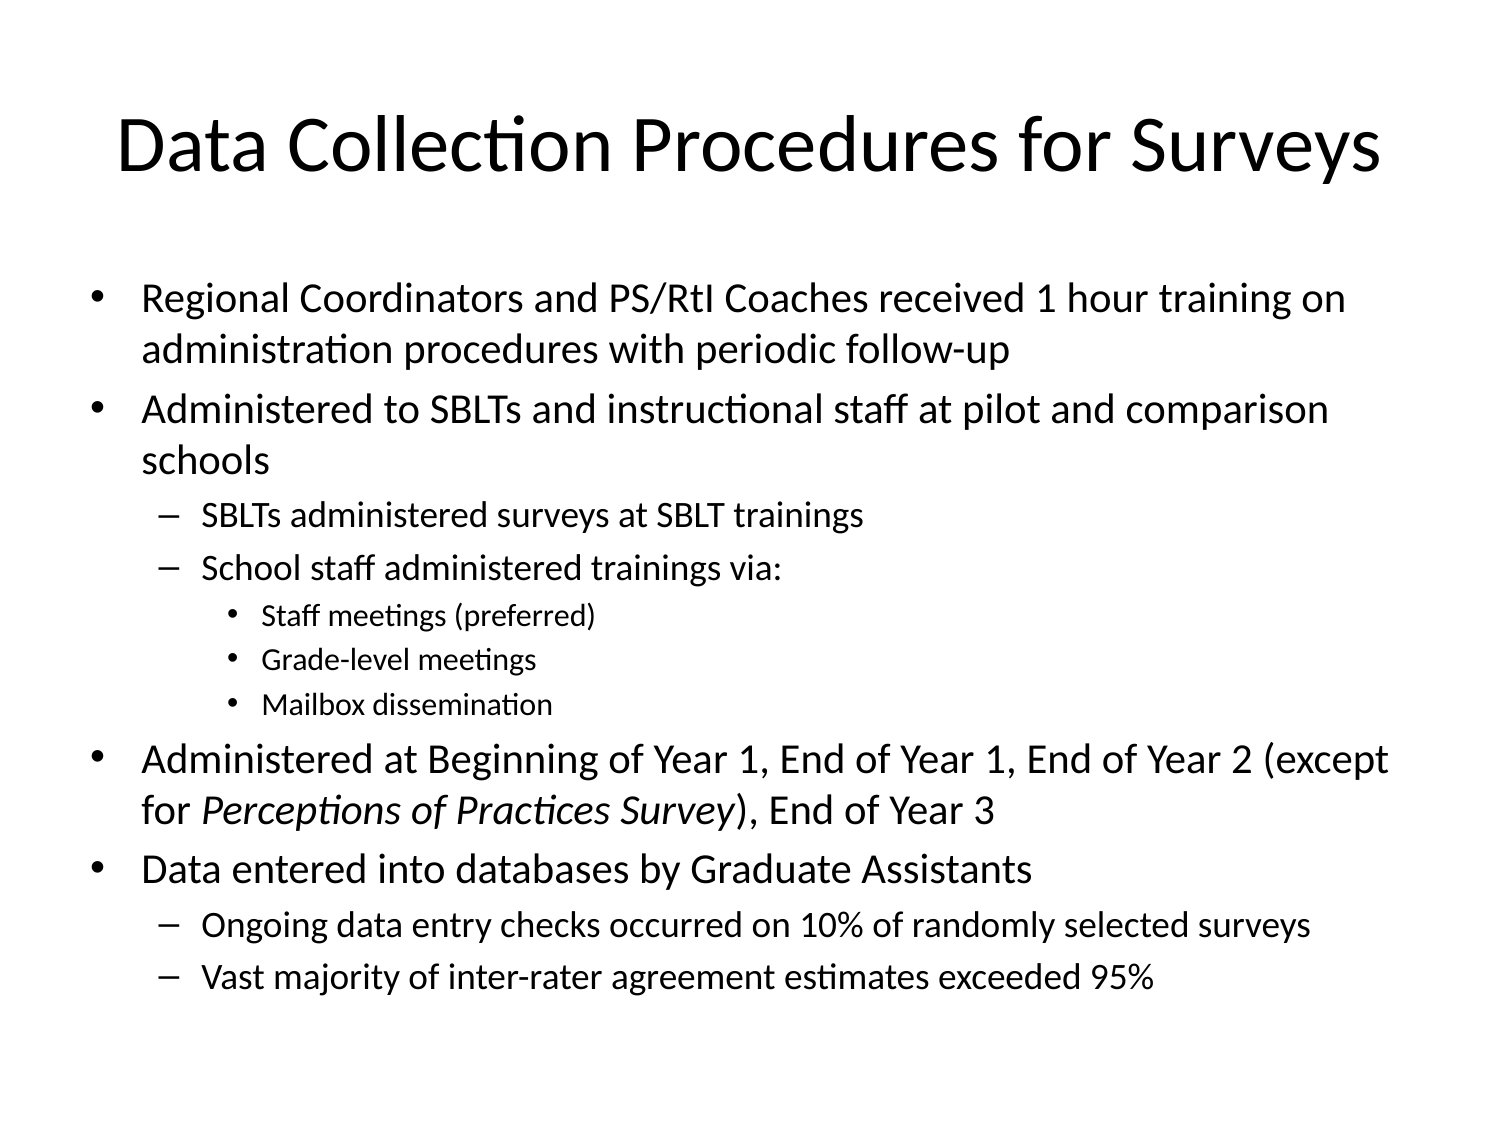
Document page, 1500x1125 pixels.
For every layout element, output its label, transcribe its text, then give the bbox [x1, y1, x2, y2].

title Data Collection Procedures for Surveys [75, 45, 1425, 233]
list Regional Coordinators and PS/RtI Coaches received 1 hour training on administration procedures with periodic follow-up Administered to SBLTs and instructional staff at pilot and comparison schools SBLTs administered surveys at SBLT trainings School staff administered trainings via: Staff meetings (preferred) Grade-level meetings Mailbox dissemination Administered at Beginning of Year 1, End of Year 1, End of Year 2 (except for Perceptions of Practices Survey), End of Year 3 Data entered into databases by Graduate Assistants Ongoing data entry checks occurred on 10% of randomly selected surveys Vast majority of inter-rater agreement estimates exceeded 95% [75, 262, 1425, 1005]
